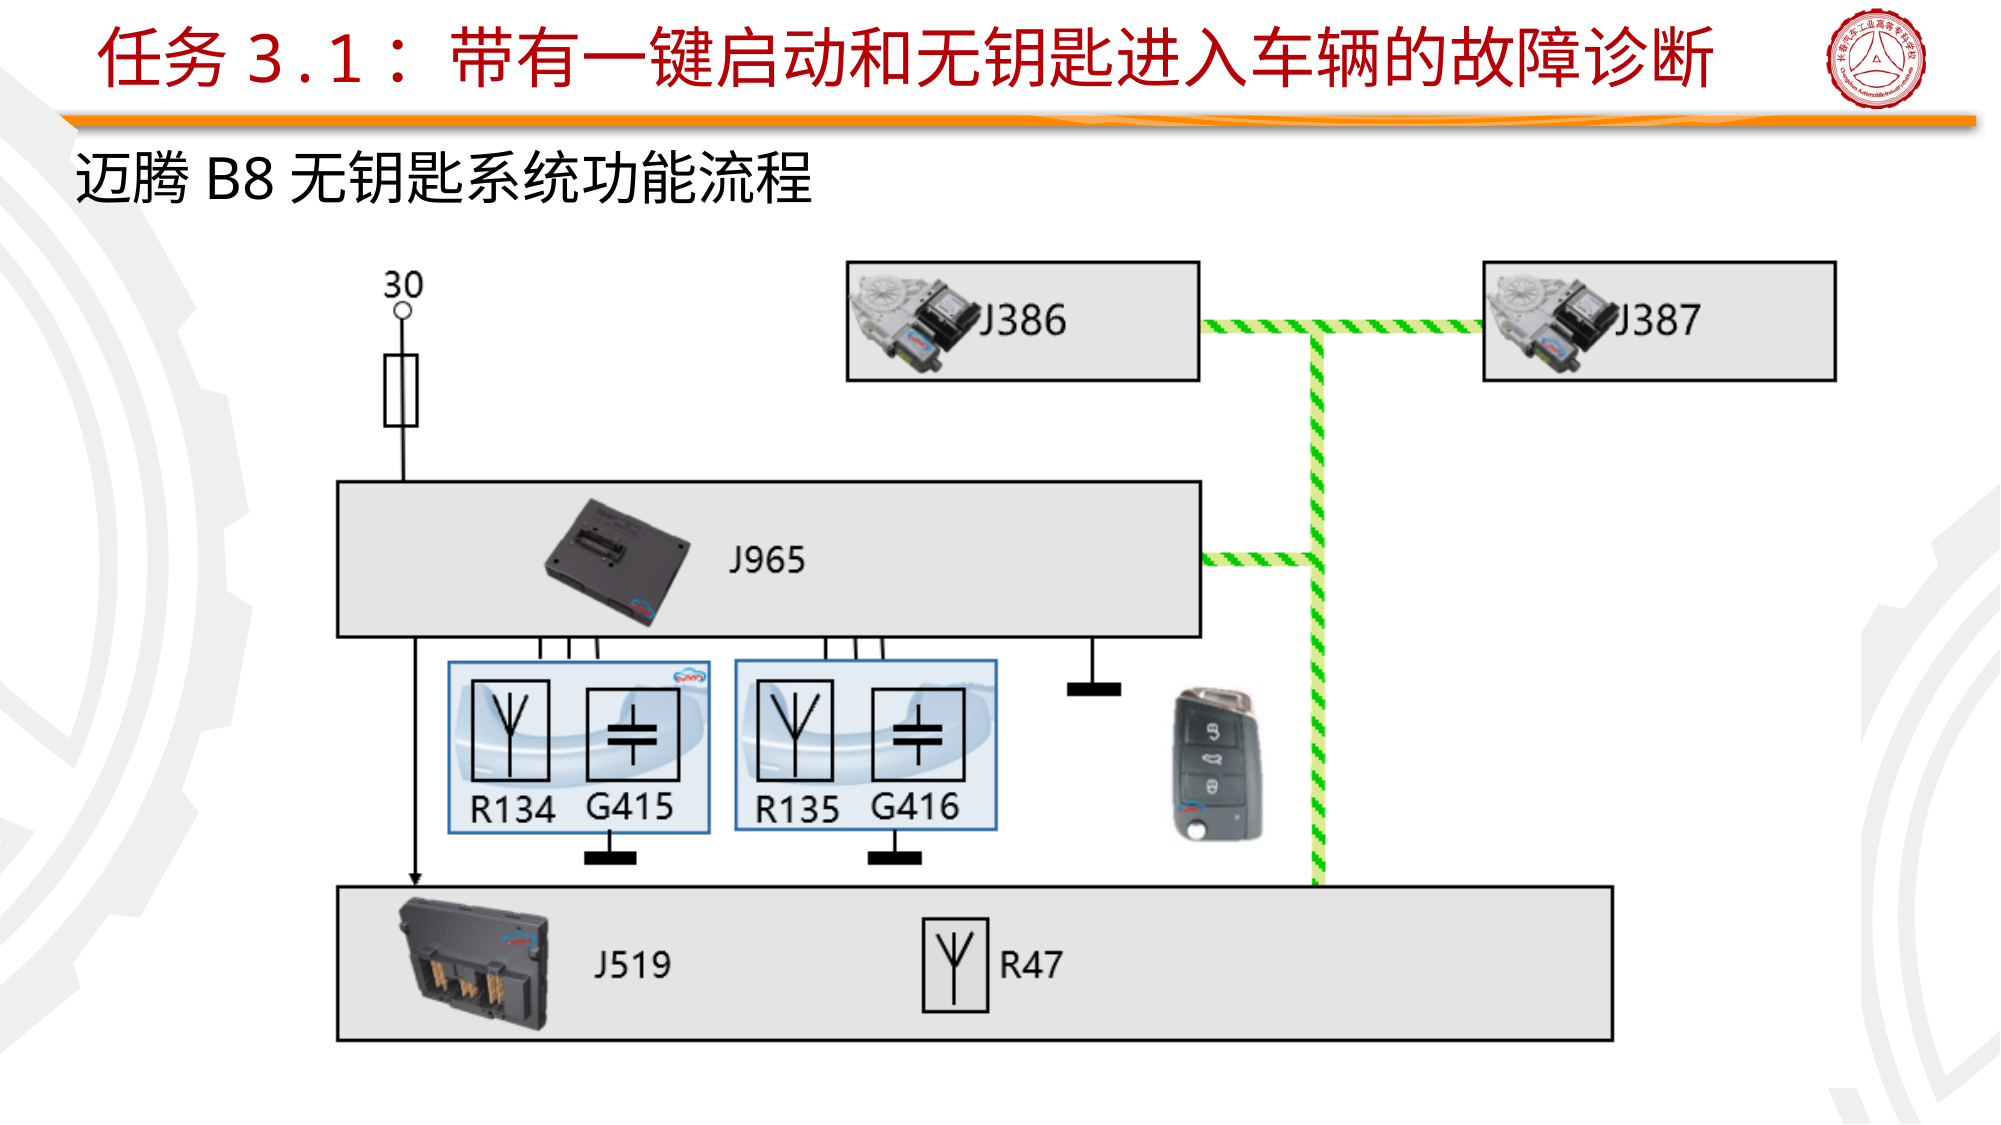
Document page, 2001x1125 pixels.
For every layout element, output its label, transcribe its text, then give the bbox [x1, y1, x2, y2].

picture [1826, 8, 1926, 109]
text_box 迈腾B8无钥匙系统功能流程 [59, 141, 1211, 254]
picture [257, 158, 1861, 1088]
text_box 任务3.1：带有一键启动和无钥匙进入车辆的故障诊断 [81, 17, 1767, 122]
